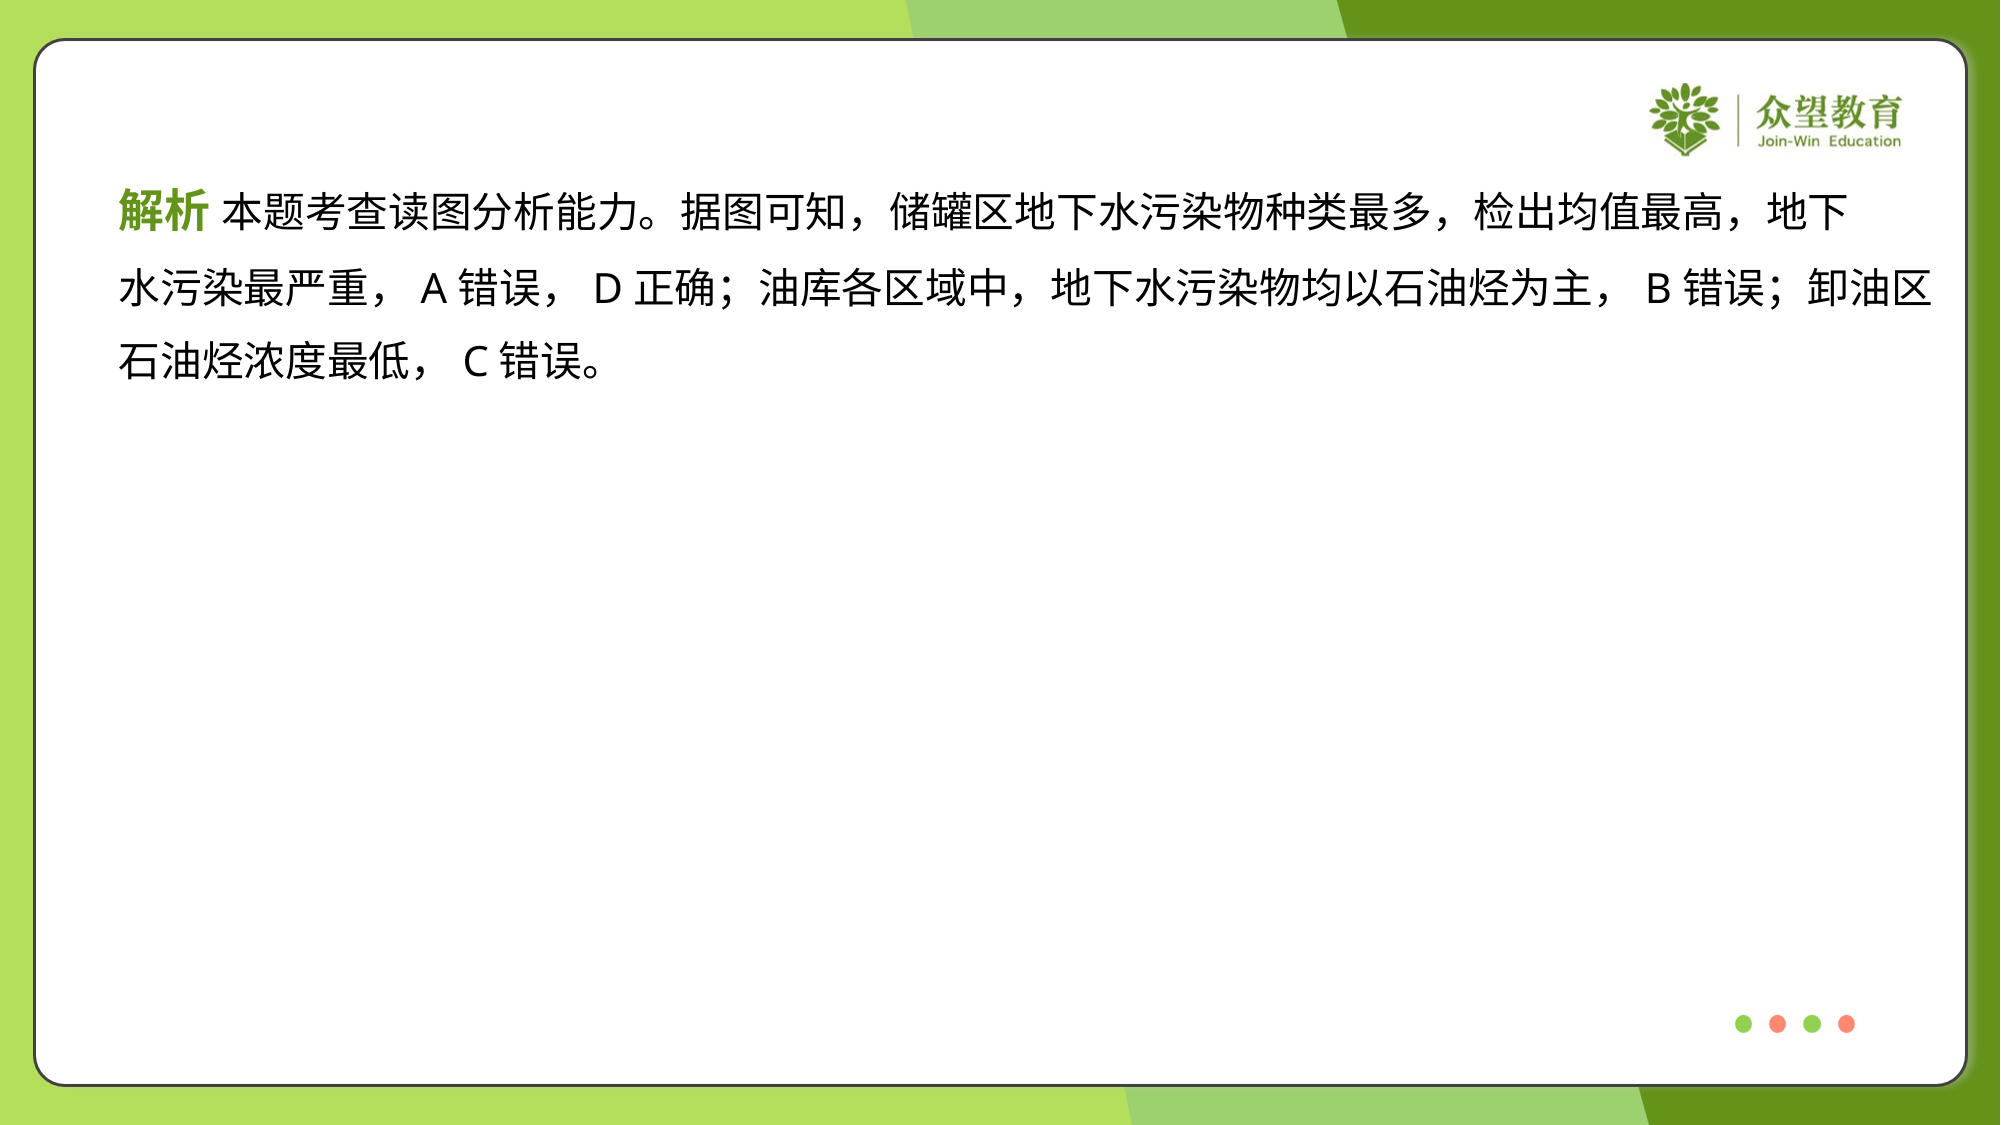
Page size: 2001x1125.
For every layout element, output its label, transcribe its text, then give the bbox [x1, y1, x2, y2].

text_box 解析 本题考查读图分析能力。据图可知，储罐区地下水污染物种类最多，检出均值最高，地下 水污染最严重，A错误，D正确；油库各区域中，地下水污染物均以石油烃为主，B错误；卸油区 石油烃浓度最低，C错误。 [118, 159, 1883, 377]
picture [0, 0, 2000, 1125]
